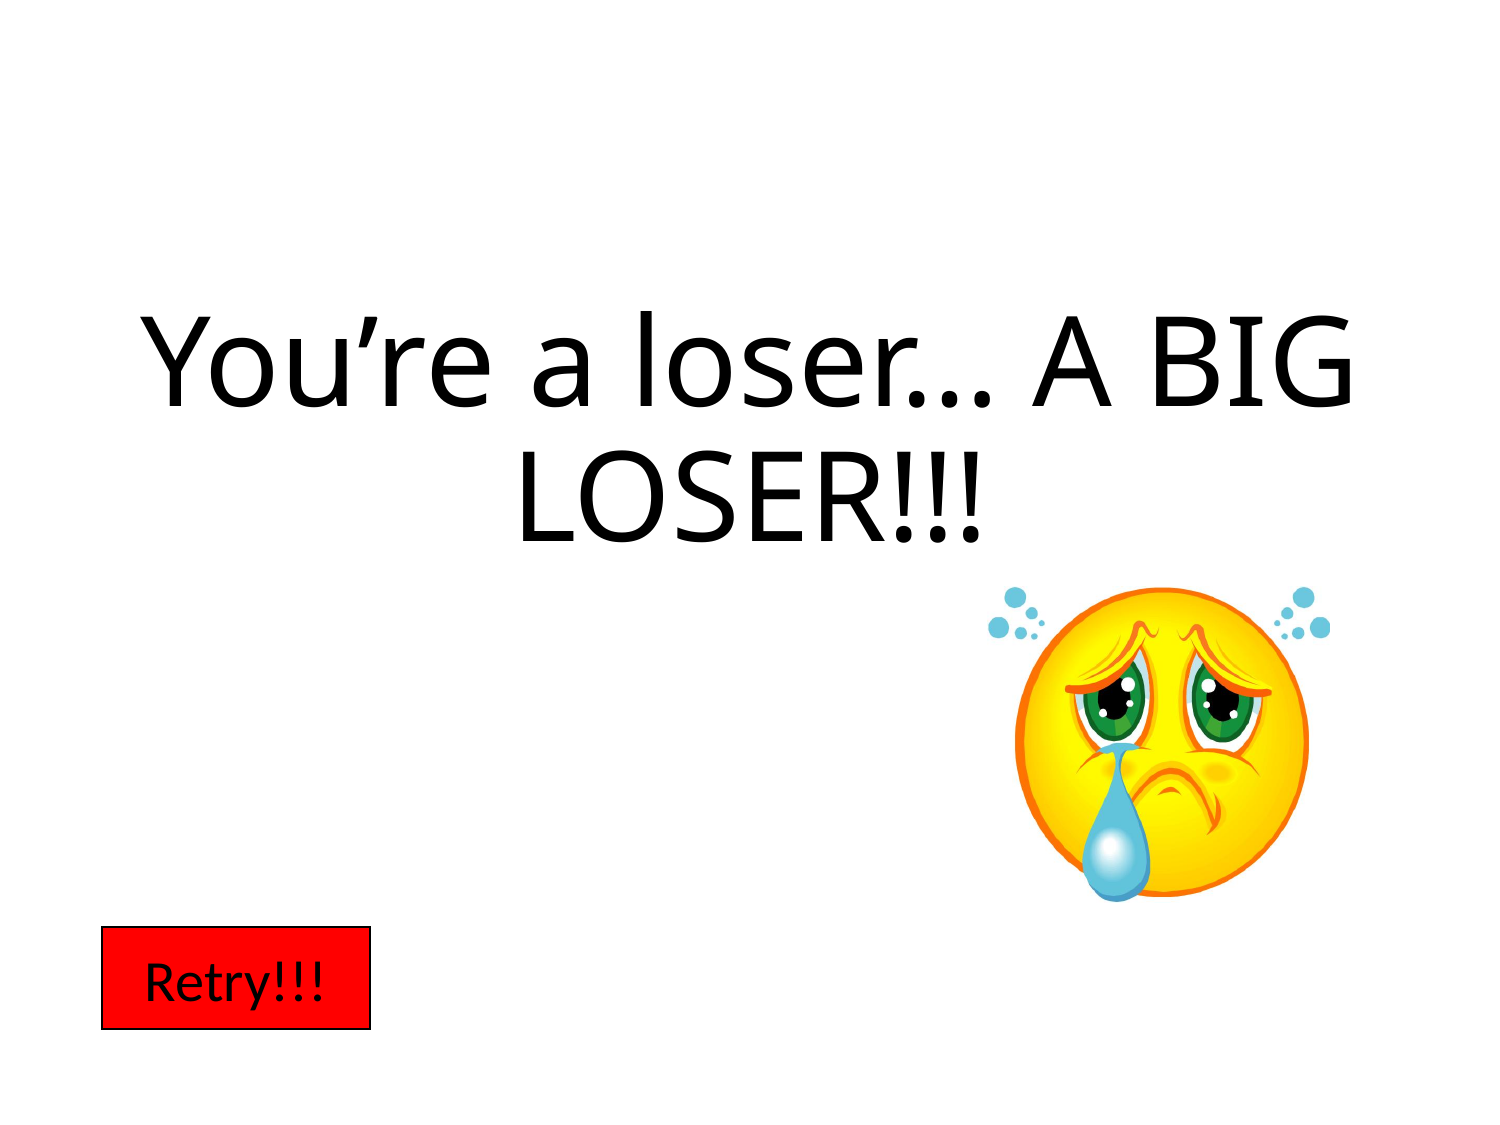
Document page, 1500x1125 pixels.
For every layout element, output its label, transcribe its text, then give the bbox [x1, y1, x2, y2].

picture [987, 586, 1330, 903]
title You’re a loser… A BIG LOSER!!! [112, 184, 1388, 576]
text_box Retry!!! [101, 926, 371, 1030]
